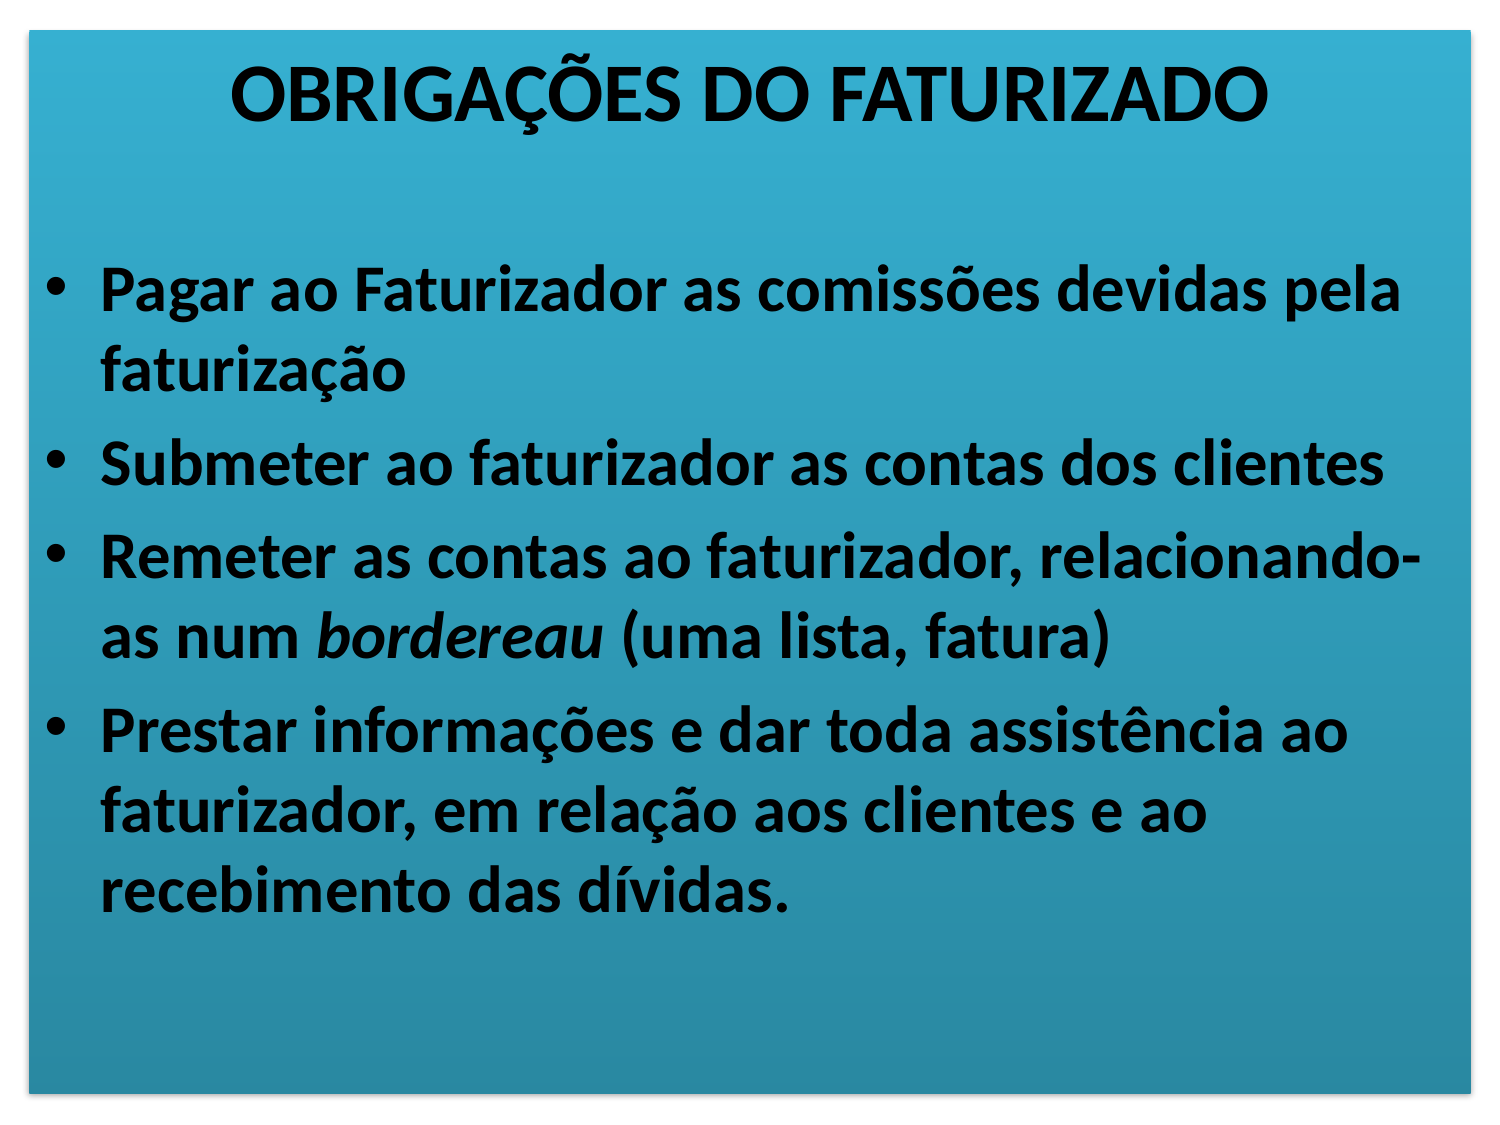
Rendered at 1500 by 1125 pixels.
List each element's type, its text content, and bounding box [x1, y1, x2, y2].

text_box OBRIGAÇÕES DO FATURIZADO Pagar ao Faturizador as comissões devidas pela faturização Submeter ao faturizador as contas dos clientes Remeter as contas ao faturizador, relacionando-as num bordereau (uma lista, fatura) Prestar informações e dar toda assistência ao faturizador, em relação aos clientes e ao recebimento das dívidas. [29, 30, 1471, 1094]
